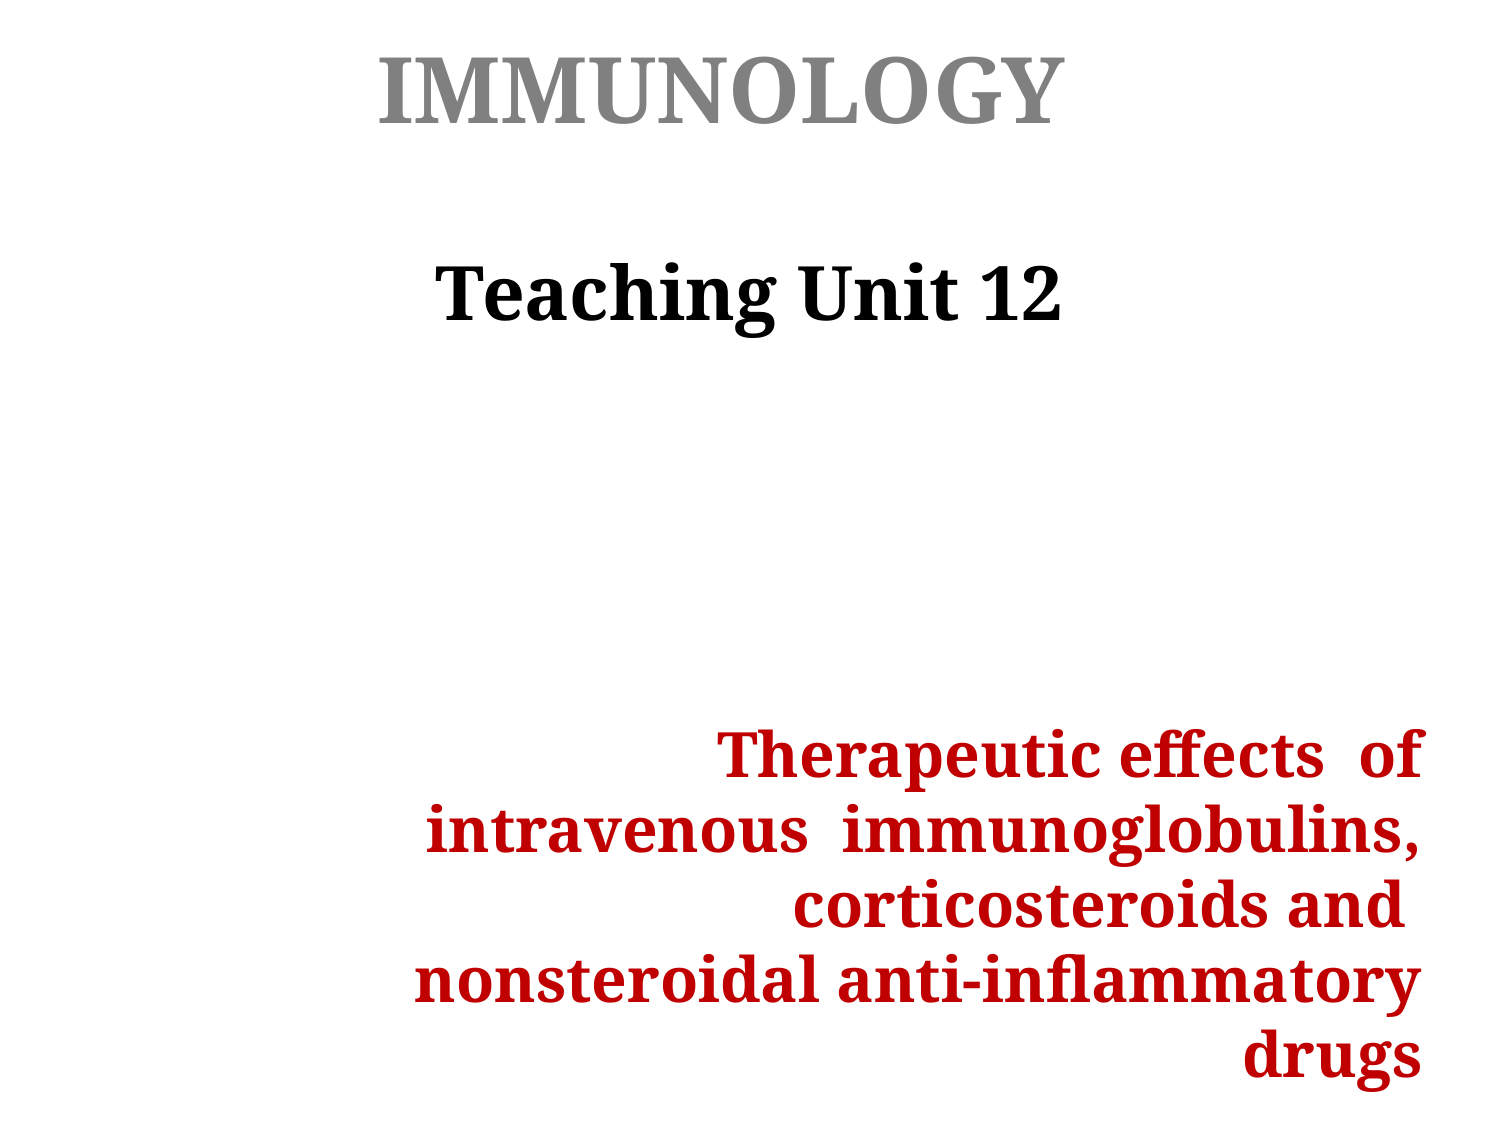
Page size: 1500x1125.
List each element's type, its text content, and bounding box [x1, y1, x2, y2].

text_box Therapeutic effects of intravenous immunoglobulins, corticosteroids and nonsteroidal anti-inflammatory drugs [312, 707, 1438, 1098]
title Teaching Unit 12 [43, 237, 1457, 388]
text_box IMMUNOLOGY [362, 24, 1113, 150]
